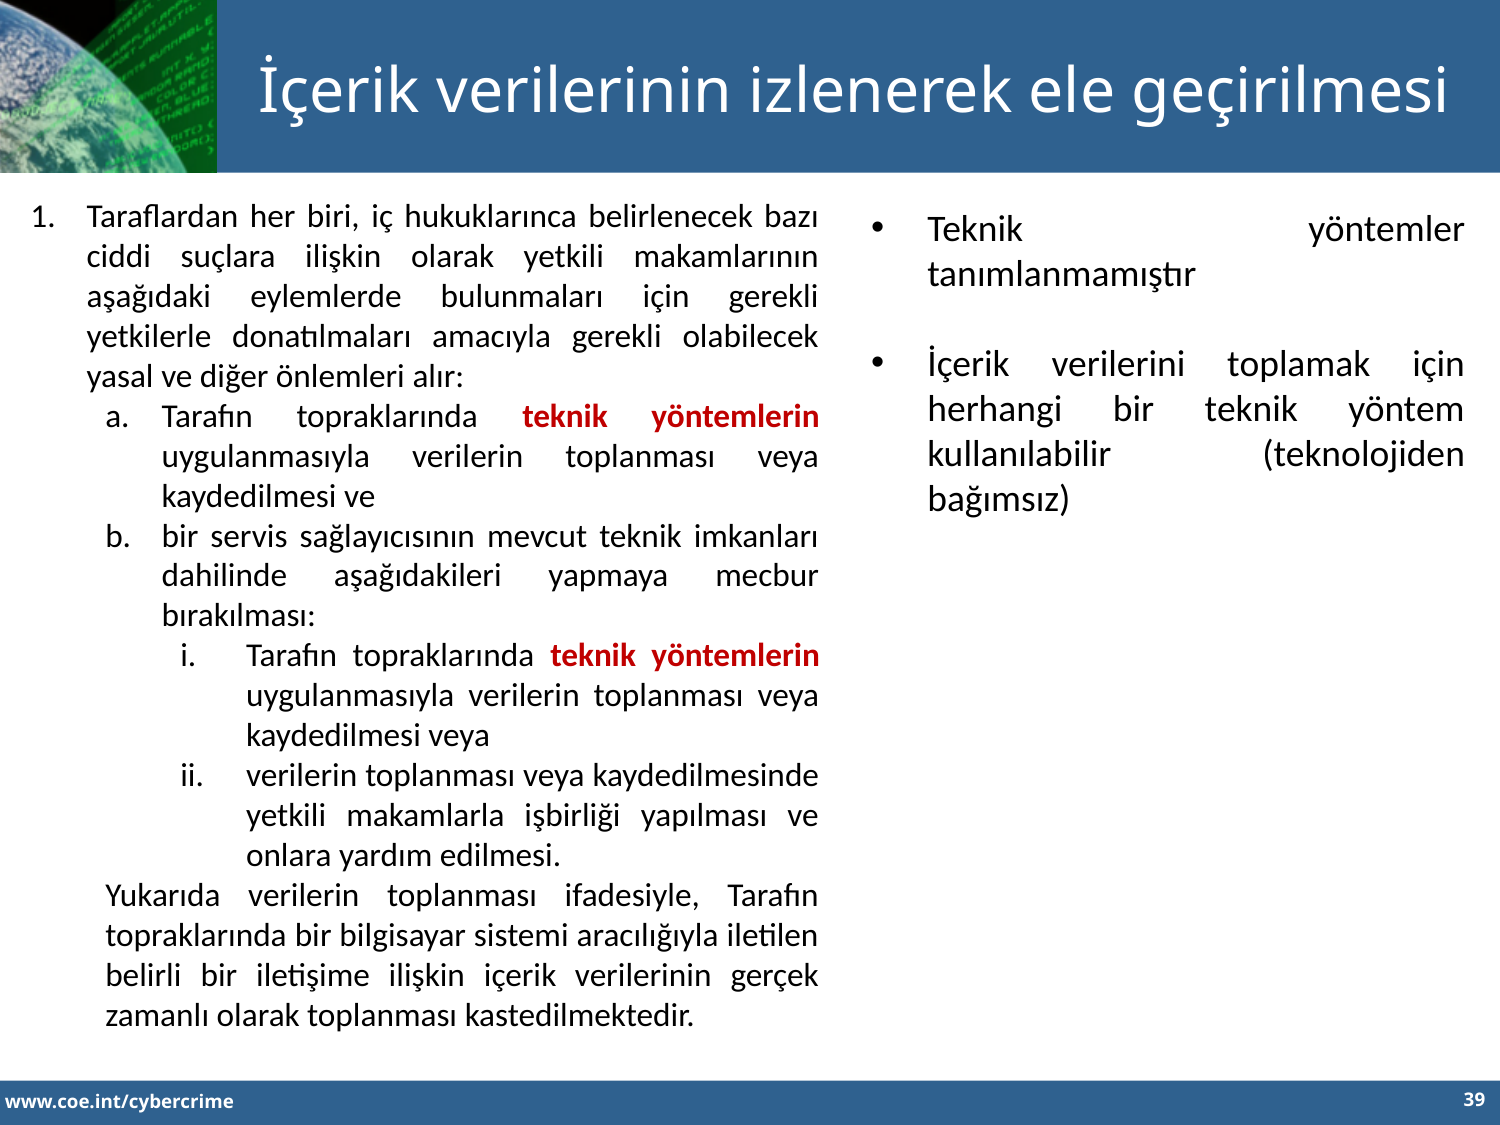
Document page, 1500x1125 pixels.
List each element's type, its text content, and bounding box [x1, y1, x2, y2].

text_box Teknik yöntemler tanımlanmamıştır İçerik verilerini toplamak için herhangi bir teknik yöntem kullanılabilir (teknolojiden bağımsız) [856, 196, 1480, 526]
text_box Taraflardan her biri, iç hukuklarınca belirlenecek bazı ciddi suçlara ilişkin olarak yetkili makamlarının aşağıdaki eylemlerde bulunmaları için gerekli yetkilerle donatılmaları amacıyla gerekli olabilecek yasal ve diğer önlemleri alır: Tarafın topraklarında teknik yöntemlerin uygulanmasıyla verilerin toplanması veya kaydedilmesi ve bir servis sağlayıcısının mevcut teknik imkanları dahilinde aşağıdakileri yapmaya mecbur bırakılması: Tarafın topraklarında teknik yöntemlerin uygulanmasıyla verilerin toplanması veya kaydedilmesi veya verilerin toplanması veya kaydedilmesinde yetkili makamlarla işbirliği yapılması ve onlara yardım edilmesi. Yukarıda verilerin toplanması ifadesiyle, Tarafın topraklarında bir bilgisayar sistemi aracılığıyla iletilen belirli bir iletişime ilişkin içerik verilerinin gerçek zamanlı olarak toplanması kastedilmektedir. [15, 186, 835, 1041]
picture [0, 0, 217, 173]
text_box İçerik verilerinin izlenerek ele geçirilmesi [230, 42, 1483, 133]
